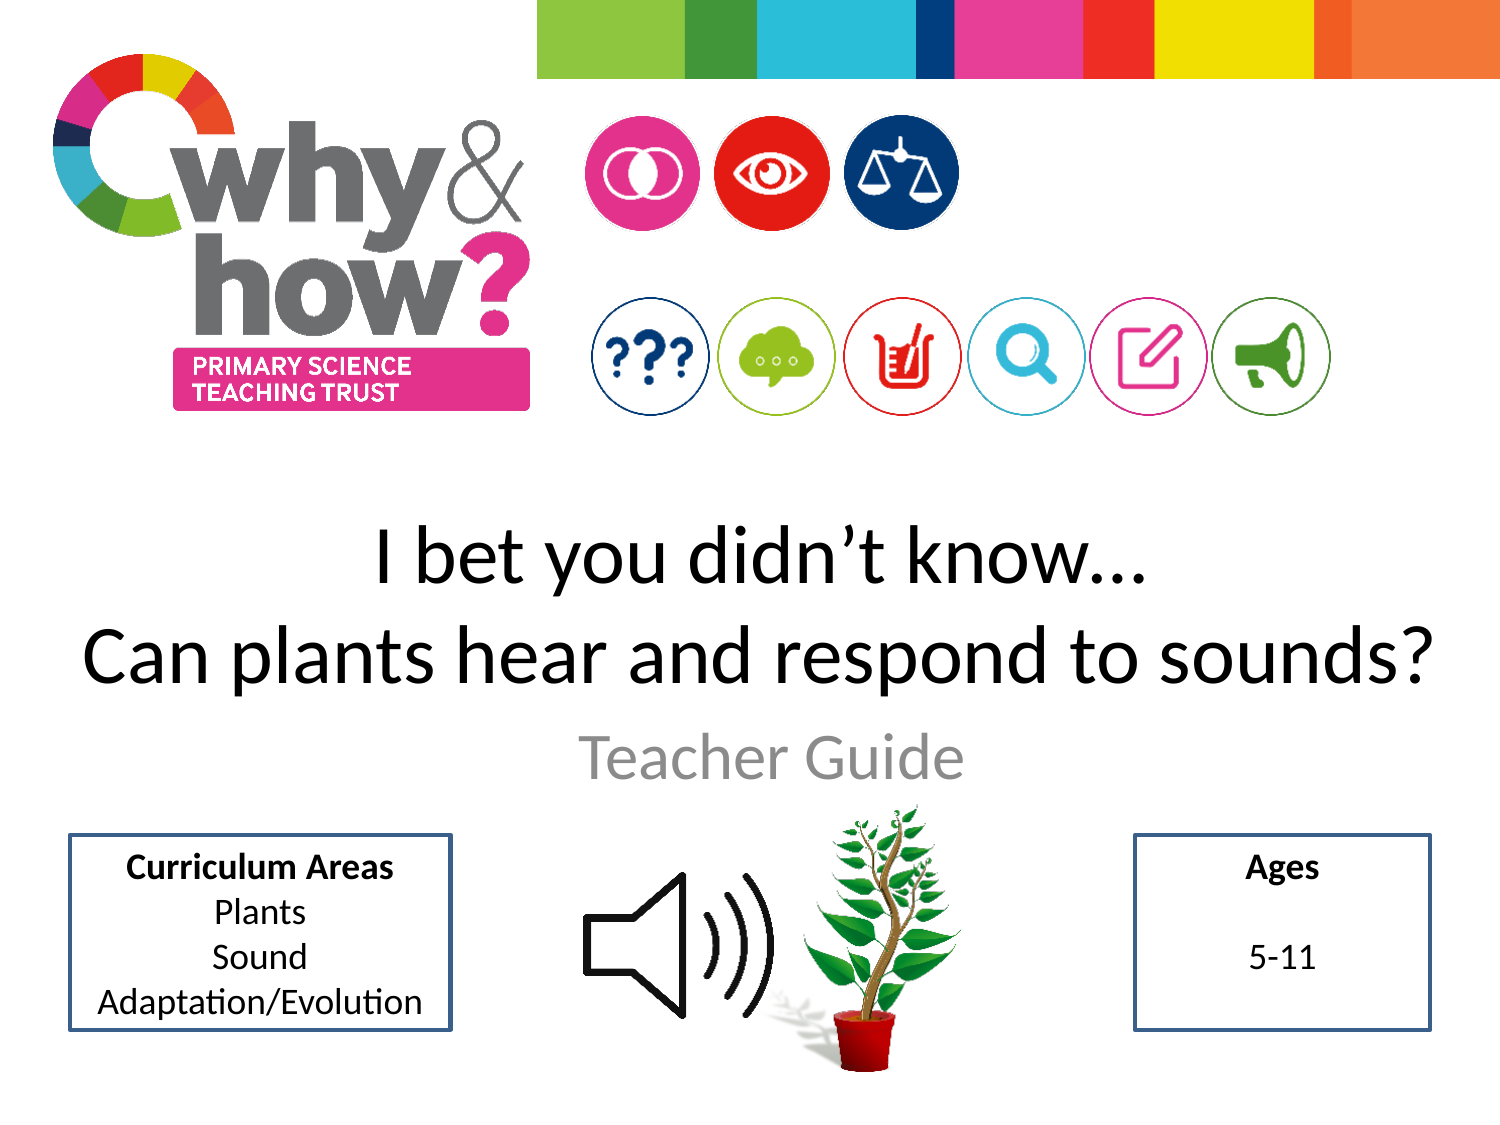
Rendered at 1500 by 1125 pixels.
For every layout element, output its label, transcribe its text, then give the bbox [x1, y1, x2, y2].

picture [53, 54, 531, 411]
picture [583, 113, 703, 233]
picture [967, 297, 1087, 416]
picture [841, 113, 961, 232]
picture [712, 113, 832, 233]
text_box Ages 5-11 [1134, 835, 1431, 1030]
picture [591, 297, 710, 416]
picture [842, 297, 962, 416]
text_box Curriculum Areas Plants Sound Adaptation/Evolution [69, 834, 451, 1030]
picture [583, 804, 962, 1073]
picture [1211, 297, 1331, 417]
picture [537, 0, 1500, 79]
picture [717, 297, 836, 416]
title I bet you didn’t know… Can plants hear and respond to sounds? [47, 479, 1475, 721]
subtitle Teacher Guide [247, 704, 1297, 918]
picture [1089, 297, 1209, 416]
